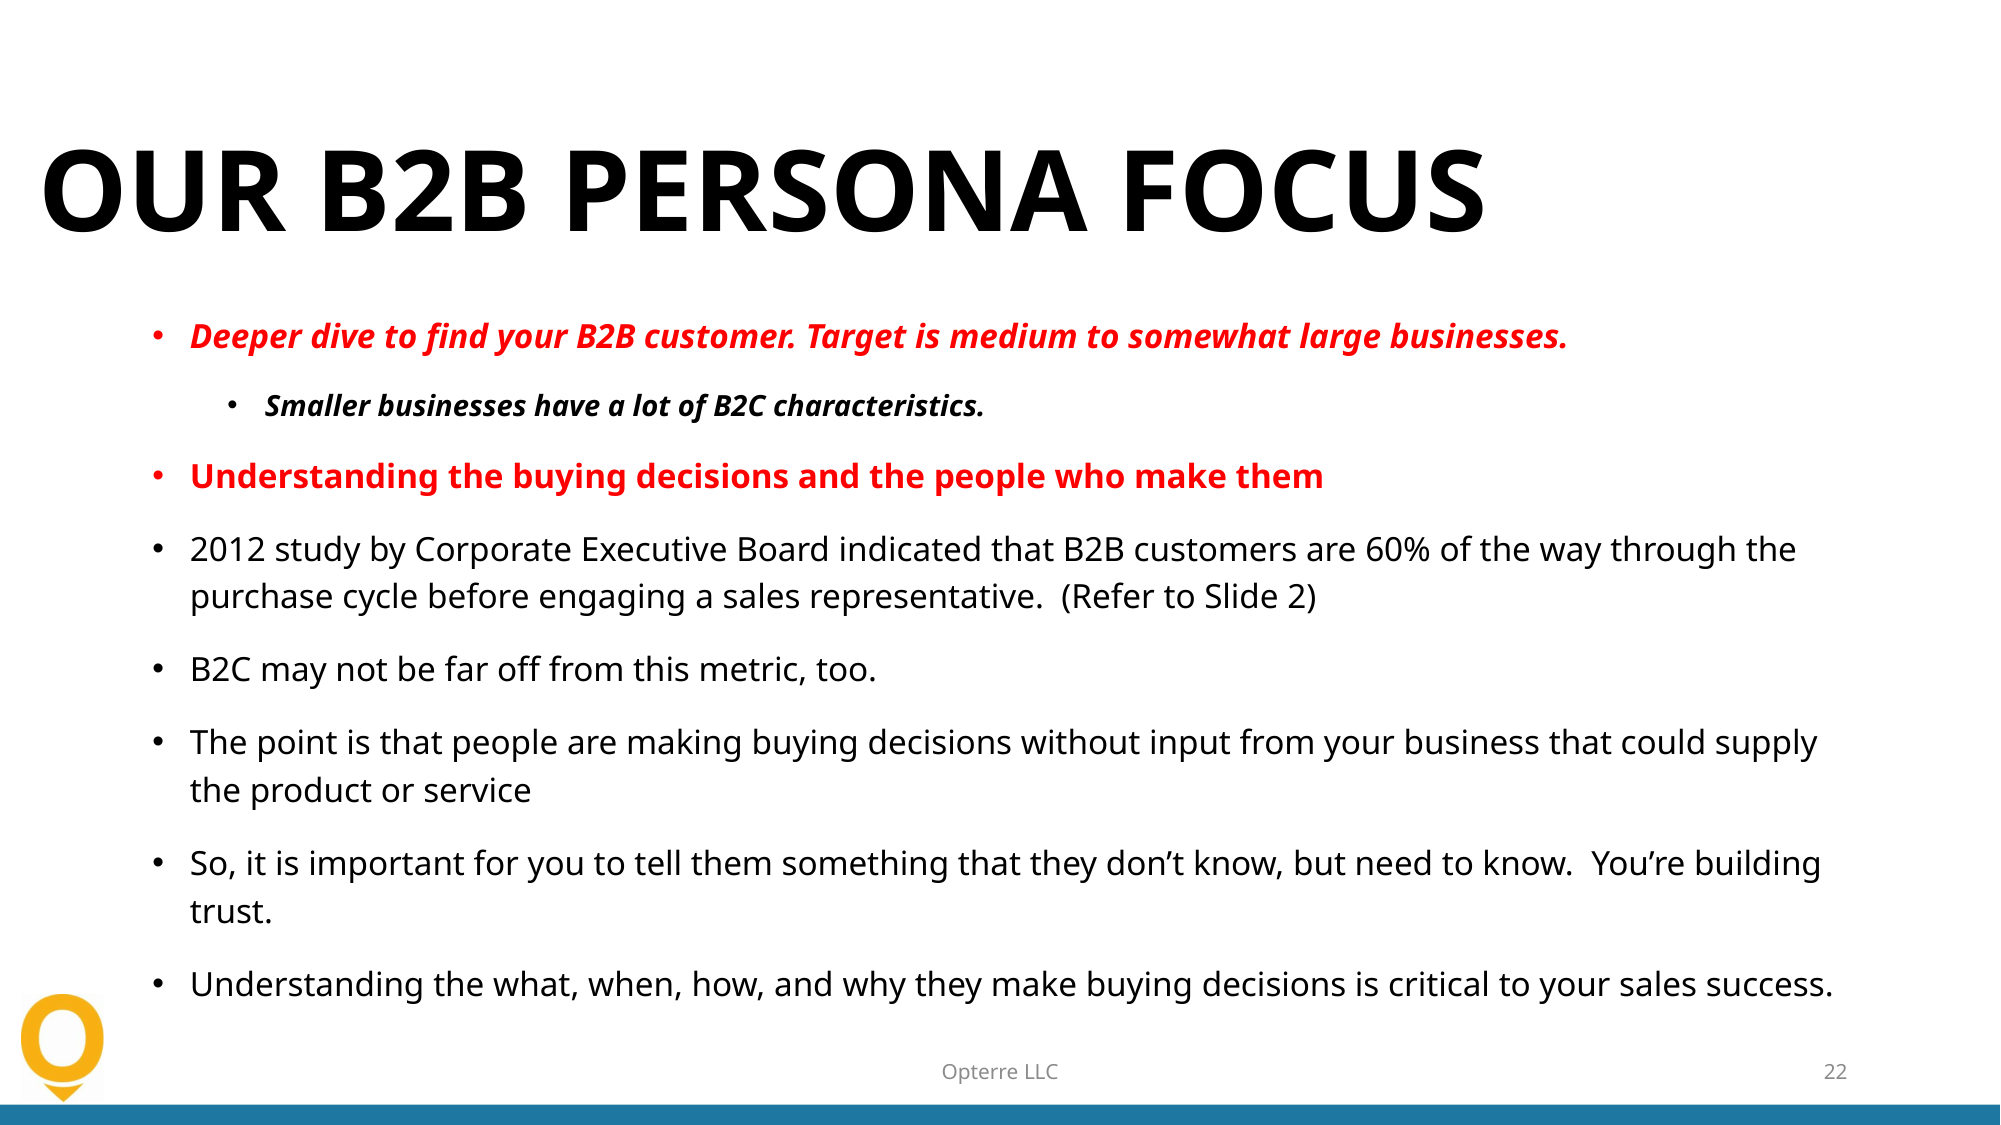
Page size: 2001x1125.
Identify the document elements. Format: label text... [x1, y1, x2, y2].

text_box OUR B2B PERSONA FOCUS [23, 141, 2000, 209]
slide_number 22 [1412, 1042, 1863, 1103]
footer Opterre LLC [662, 1042, 1338, 1103]
list Deeper dive to find your B2B customer. Target is medium to somewhat large businesses. Smaller businesses have a lot of B2C characteristics. Understanding the buying decisions and the people who make them 2012 study by Corporate Executive Board indicated that B2B customers are 60% of the way through the purchase cycle before engaging a sales representative. (Refer to Slide 2) B2C may not be far off from this metric, too. The point is that people are making buying decisions without input from your business that could supply the product or service So, it is important for you to tell them something that they don’t know, but need to know. You’re building trust. Understanding the what, when, how, and why they make buying decisions is critical to your sales success. [137, 299, 1863, 1014]
picture [21, 994, 104, 1102]
